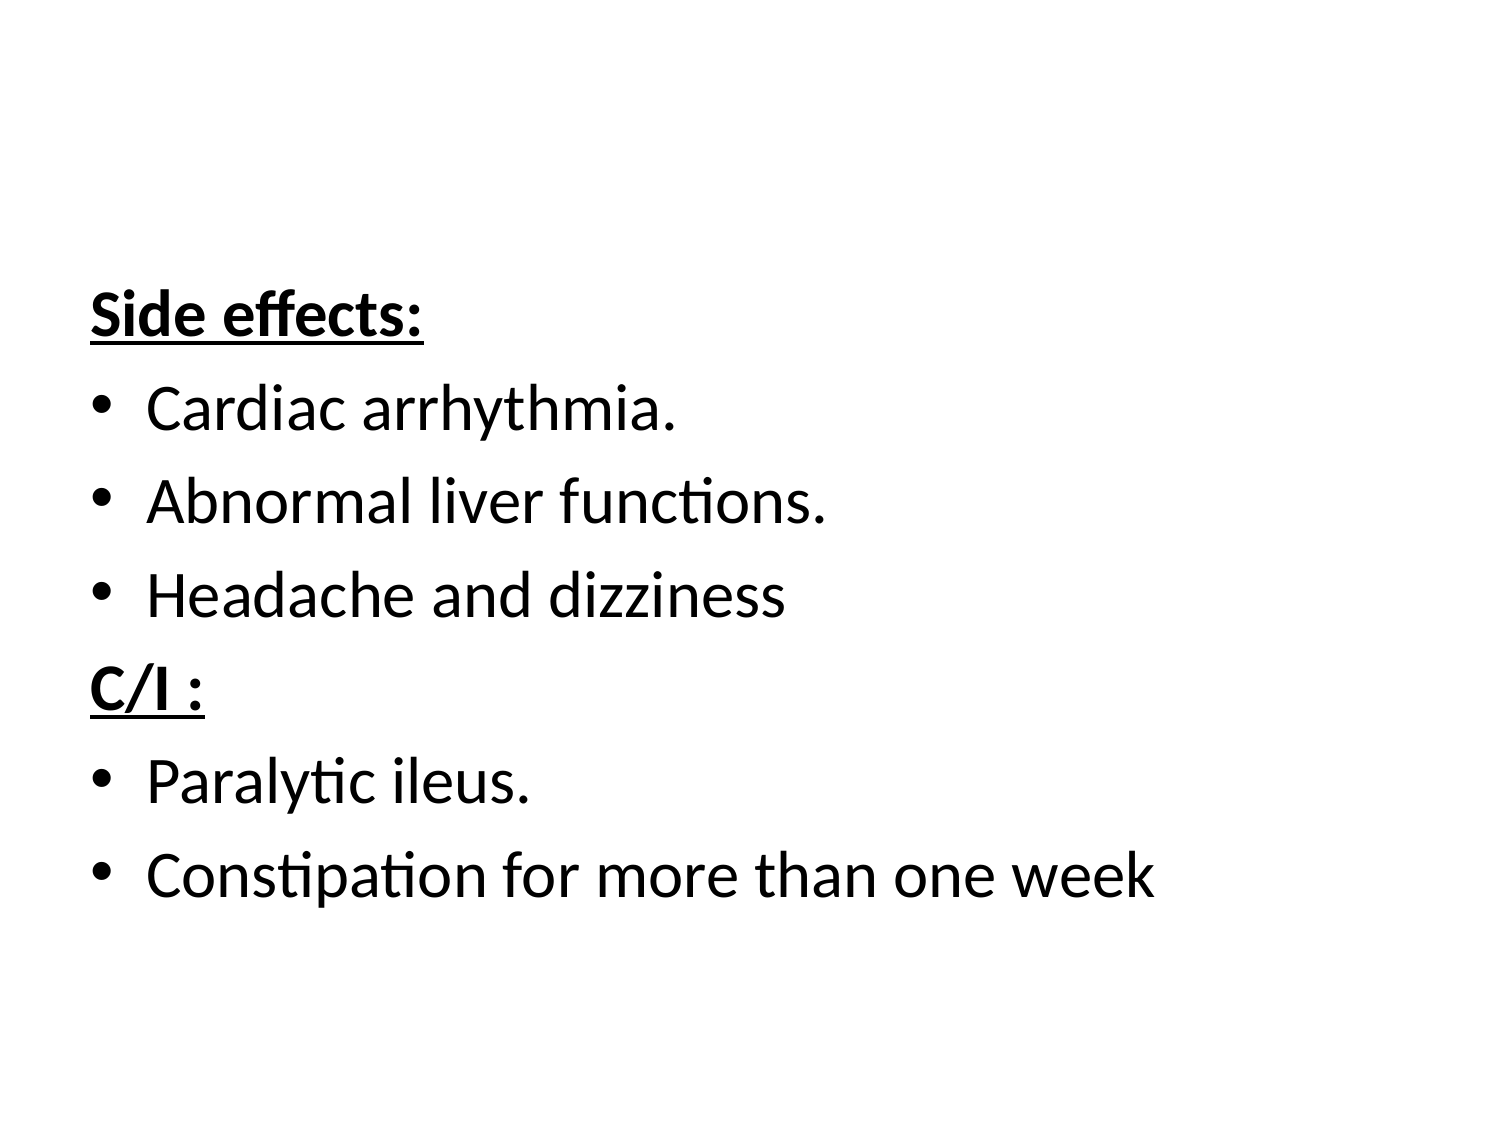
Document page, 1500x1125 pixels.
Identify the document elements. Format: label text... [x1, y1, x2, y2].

list Side effects: Cardiac arrhythmia. Abnormal liver functions. Headache and dizziness C/I : Paralytic ileus. Constipation for more than one week [75, 262, 1425, 1005]
